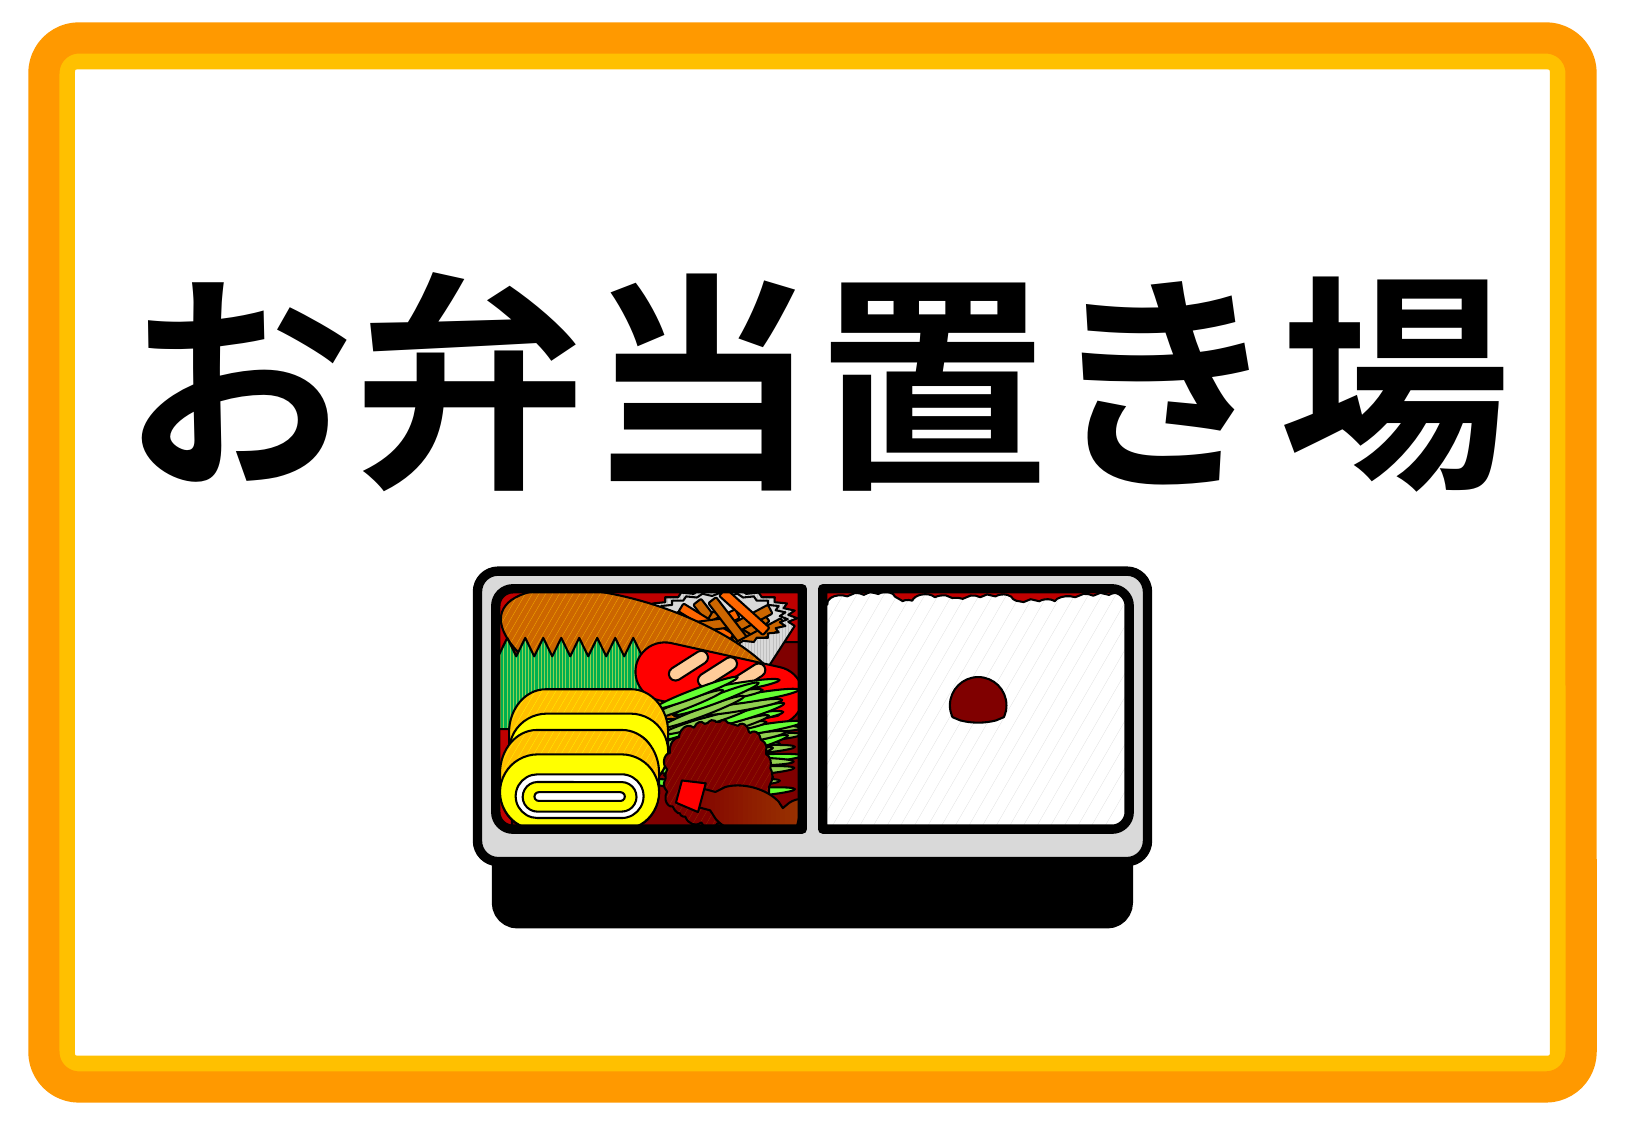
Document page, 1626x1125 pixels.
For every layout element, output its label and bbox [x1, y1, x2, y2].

text_box [477, 570, 1148, 924]
text_box [43, 37, 1582, 1088]
